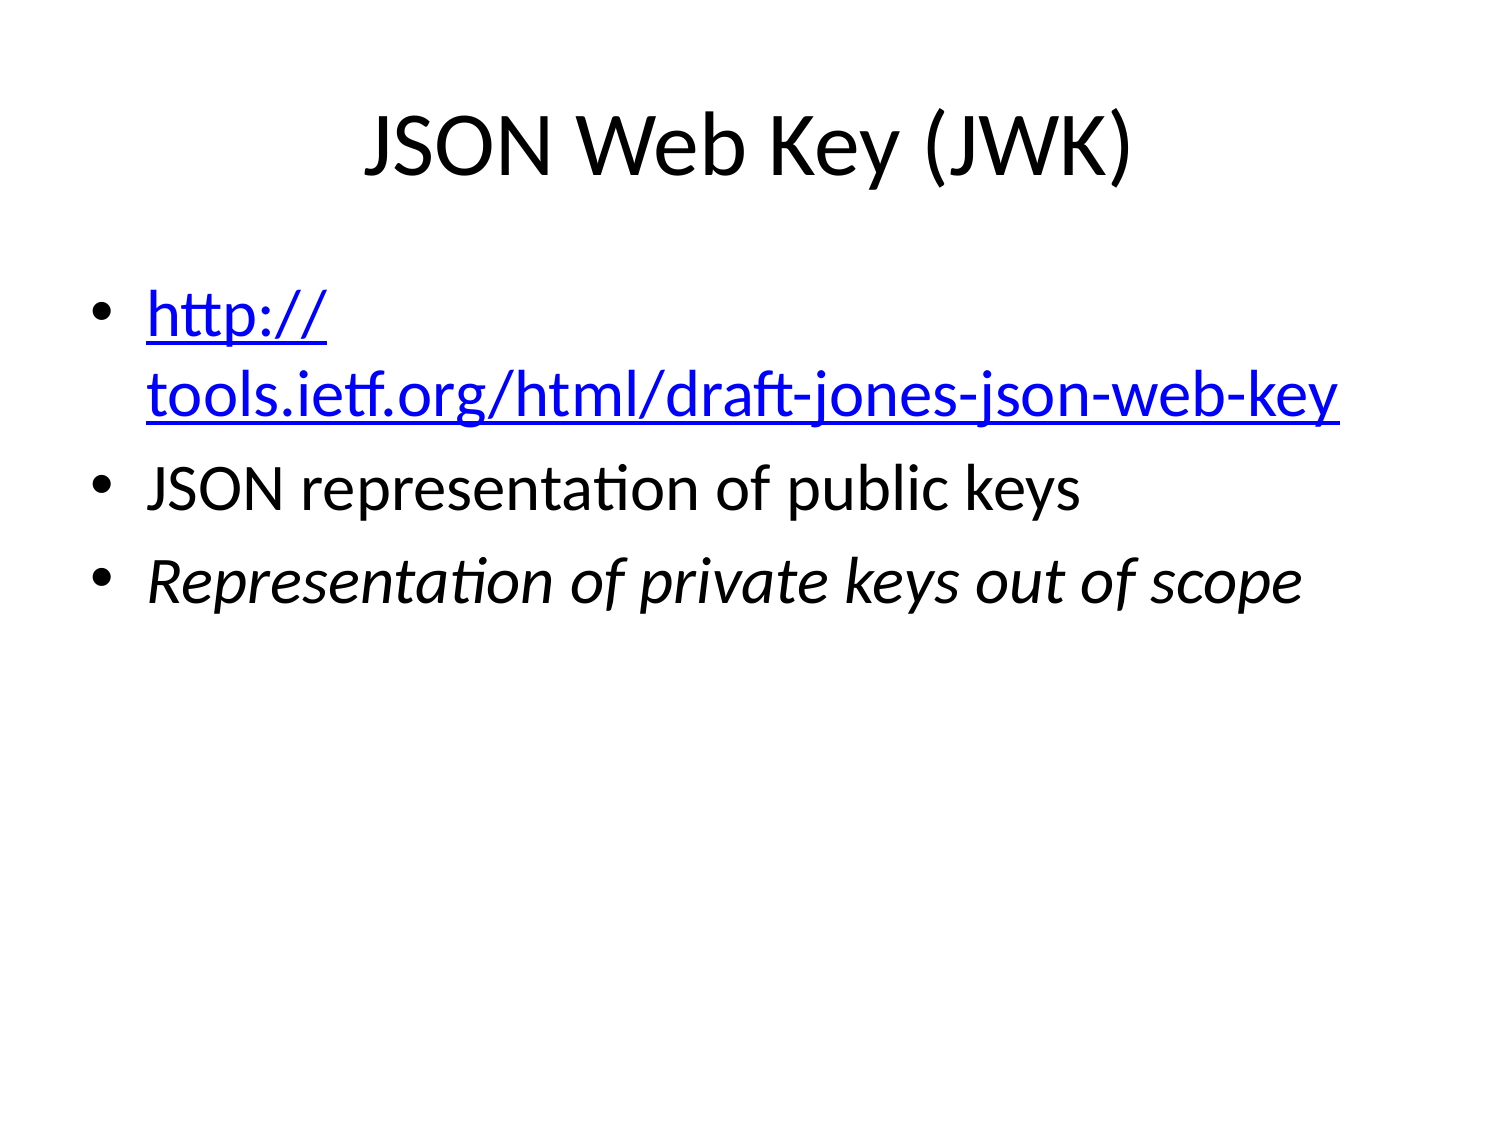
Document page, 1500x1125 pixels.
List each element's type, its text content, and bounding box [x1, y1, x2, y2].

title JSON Web Key (JWK) [75, 45, 1425, 233]
list http://tools.ietf.org/html/draft-jones-json-web-key JSON representation of public keys Representation of private keys out of scope [75, 262, 1425, 1005]
